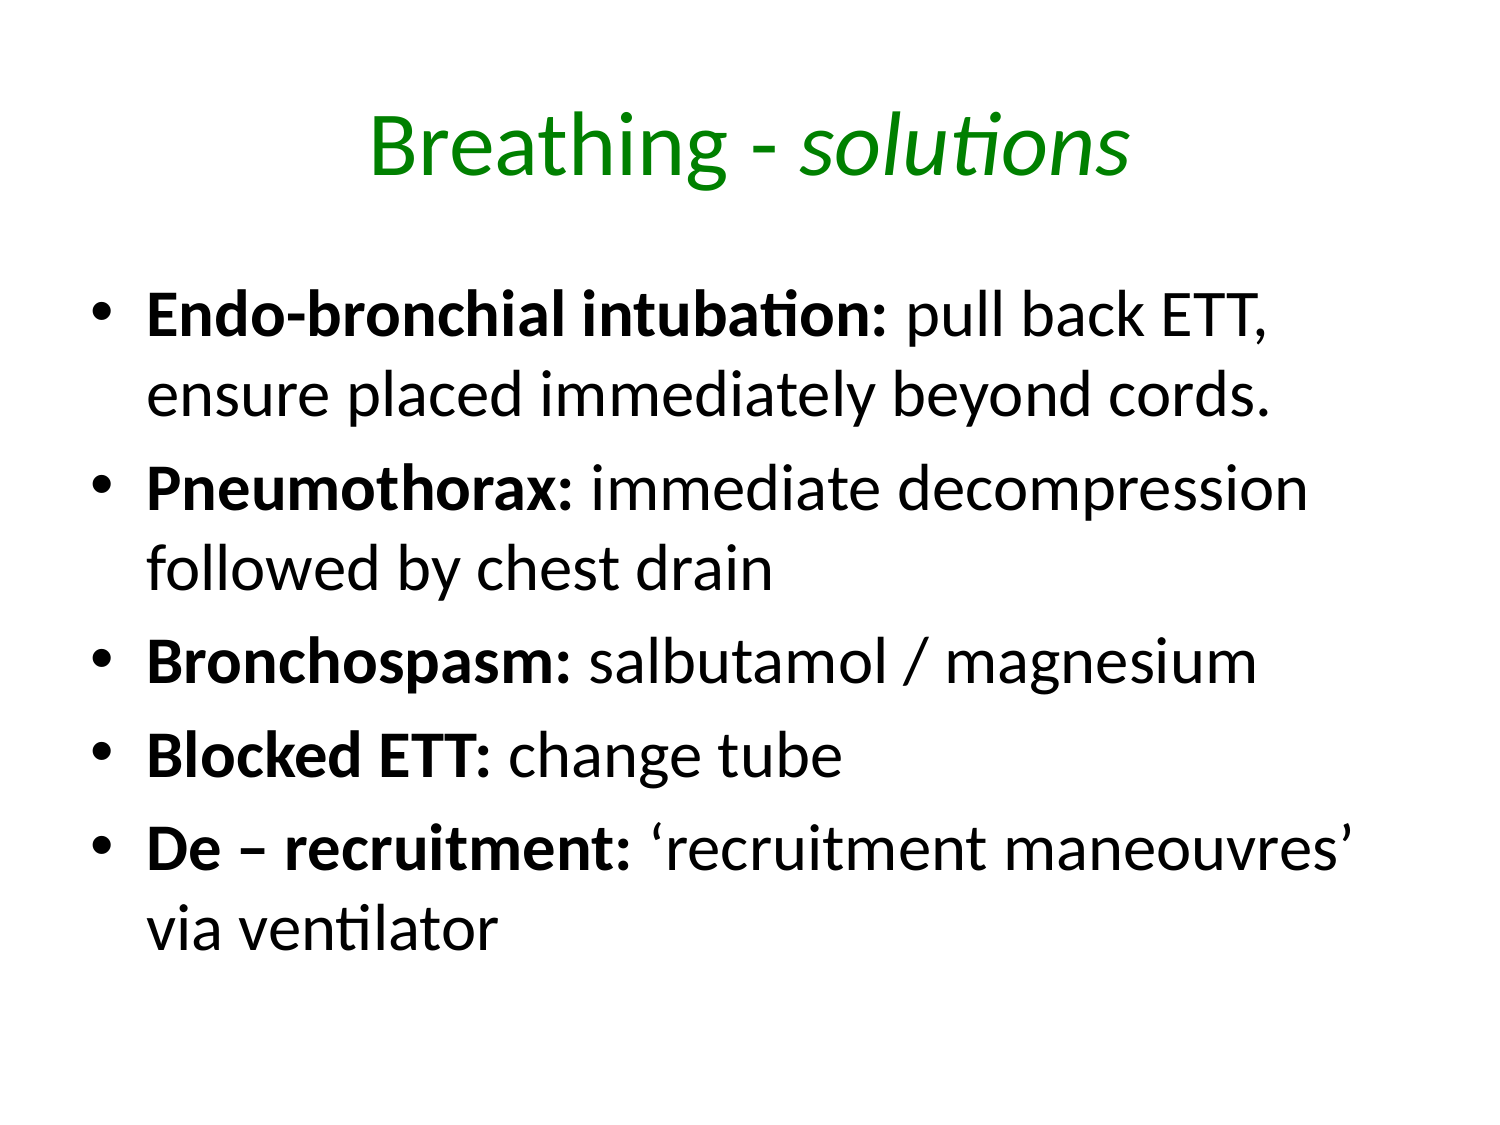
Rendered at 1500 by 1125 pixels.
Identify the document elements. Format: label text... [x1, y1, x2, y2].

title Breathing - solutions [75, 45, 1425, 233]
list Endo-bronchial intubation: pull back ETT, ensure placed immediately beyond cords. Pneumothorax: immediate decompression followed by chest drain Bronchospasm: salbutamol / magnesium Blocked ETT: change tube De – recruitment: ‘recruitment maneouvres’ via ventilator [75, 262, 1425, 1005]
